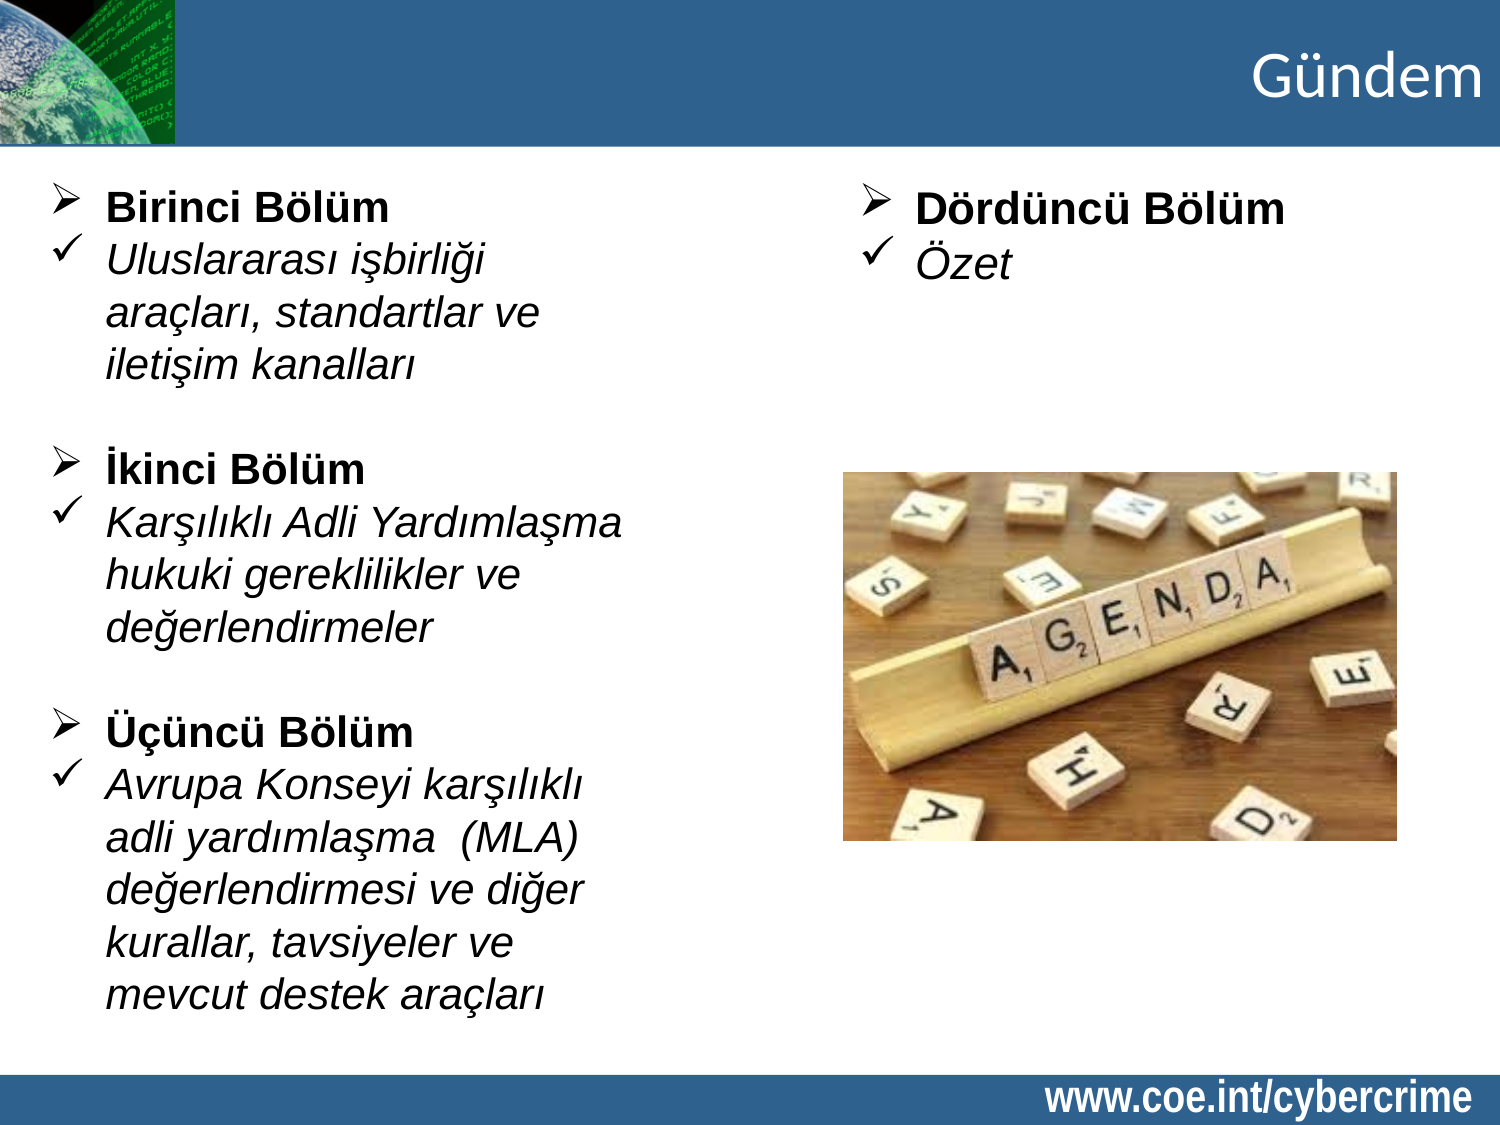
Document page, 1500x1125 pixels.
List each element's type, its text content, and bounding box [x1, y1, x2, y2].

text_box Gündem [177, 0, 1500, 149]
picture [0, 0, 175, 144]
text_box [0, 1073, 1030, 1125]
picture [843, 472, 1397, 841]
text_box Dördüncü Bölüm Özet [843, 170, 1500, 351]
text_box Birinci Bölüm Uluslararası işbirliği araçları, standartlar ve iletişim kanalları İkinci Bölüm Karşılıklı Adli Yardımlaşma hukuki gereklilikler ve değerlendirmeler Üçüncü Bölüm Avrupa Konseyi karşılıklı adli yardımlaşma (MLA) değerlendirmesi ve diğer kurallar, tavsiyeler ve mevcut destek araçları [34, 170, 657, 1026]
text_box www.coe.int/cybercrime [1030, 1059, 1500, 1125]
